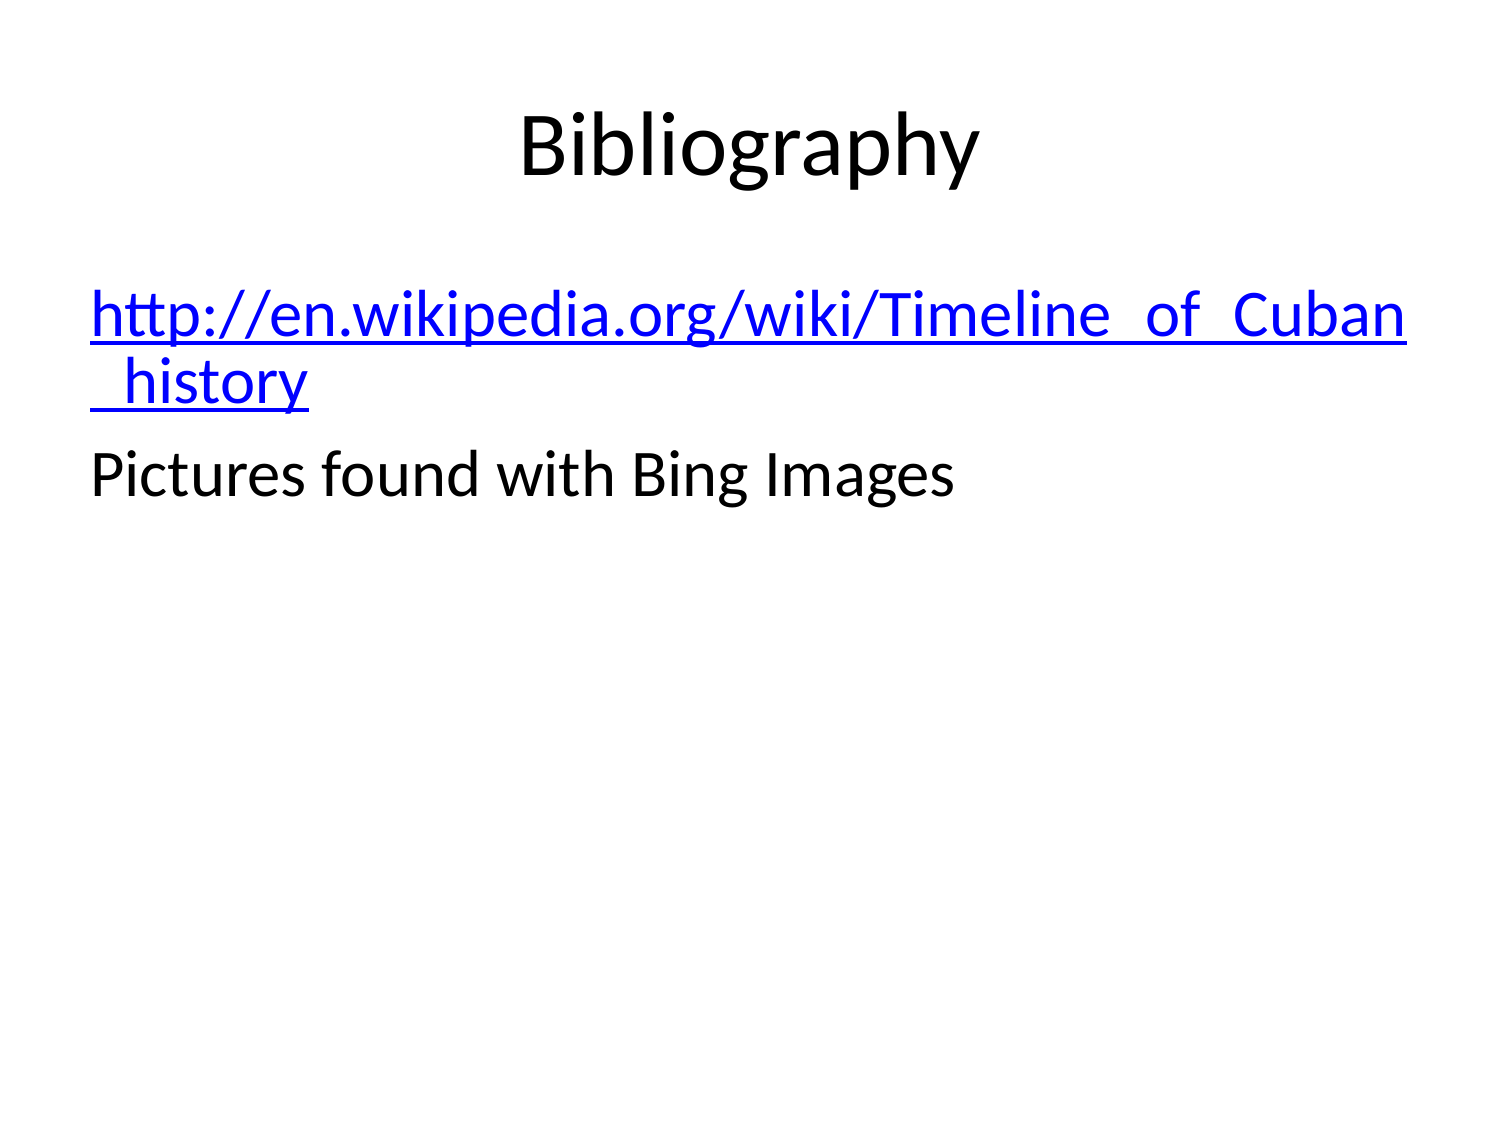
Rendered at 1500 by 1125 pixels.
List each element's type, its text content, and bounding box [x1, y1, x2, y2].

title Bibliography [75, 45, 1425, 233]
list http://en.wikipedia.org/wiki/Timeline_of_Cuban_history Pictures found with Bing Images [75, 262, 1425, 1005]
